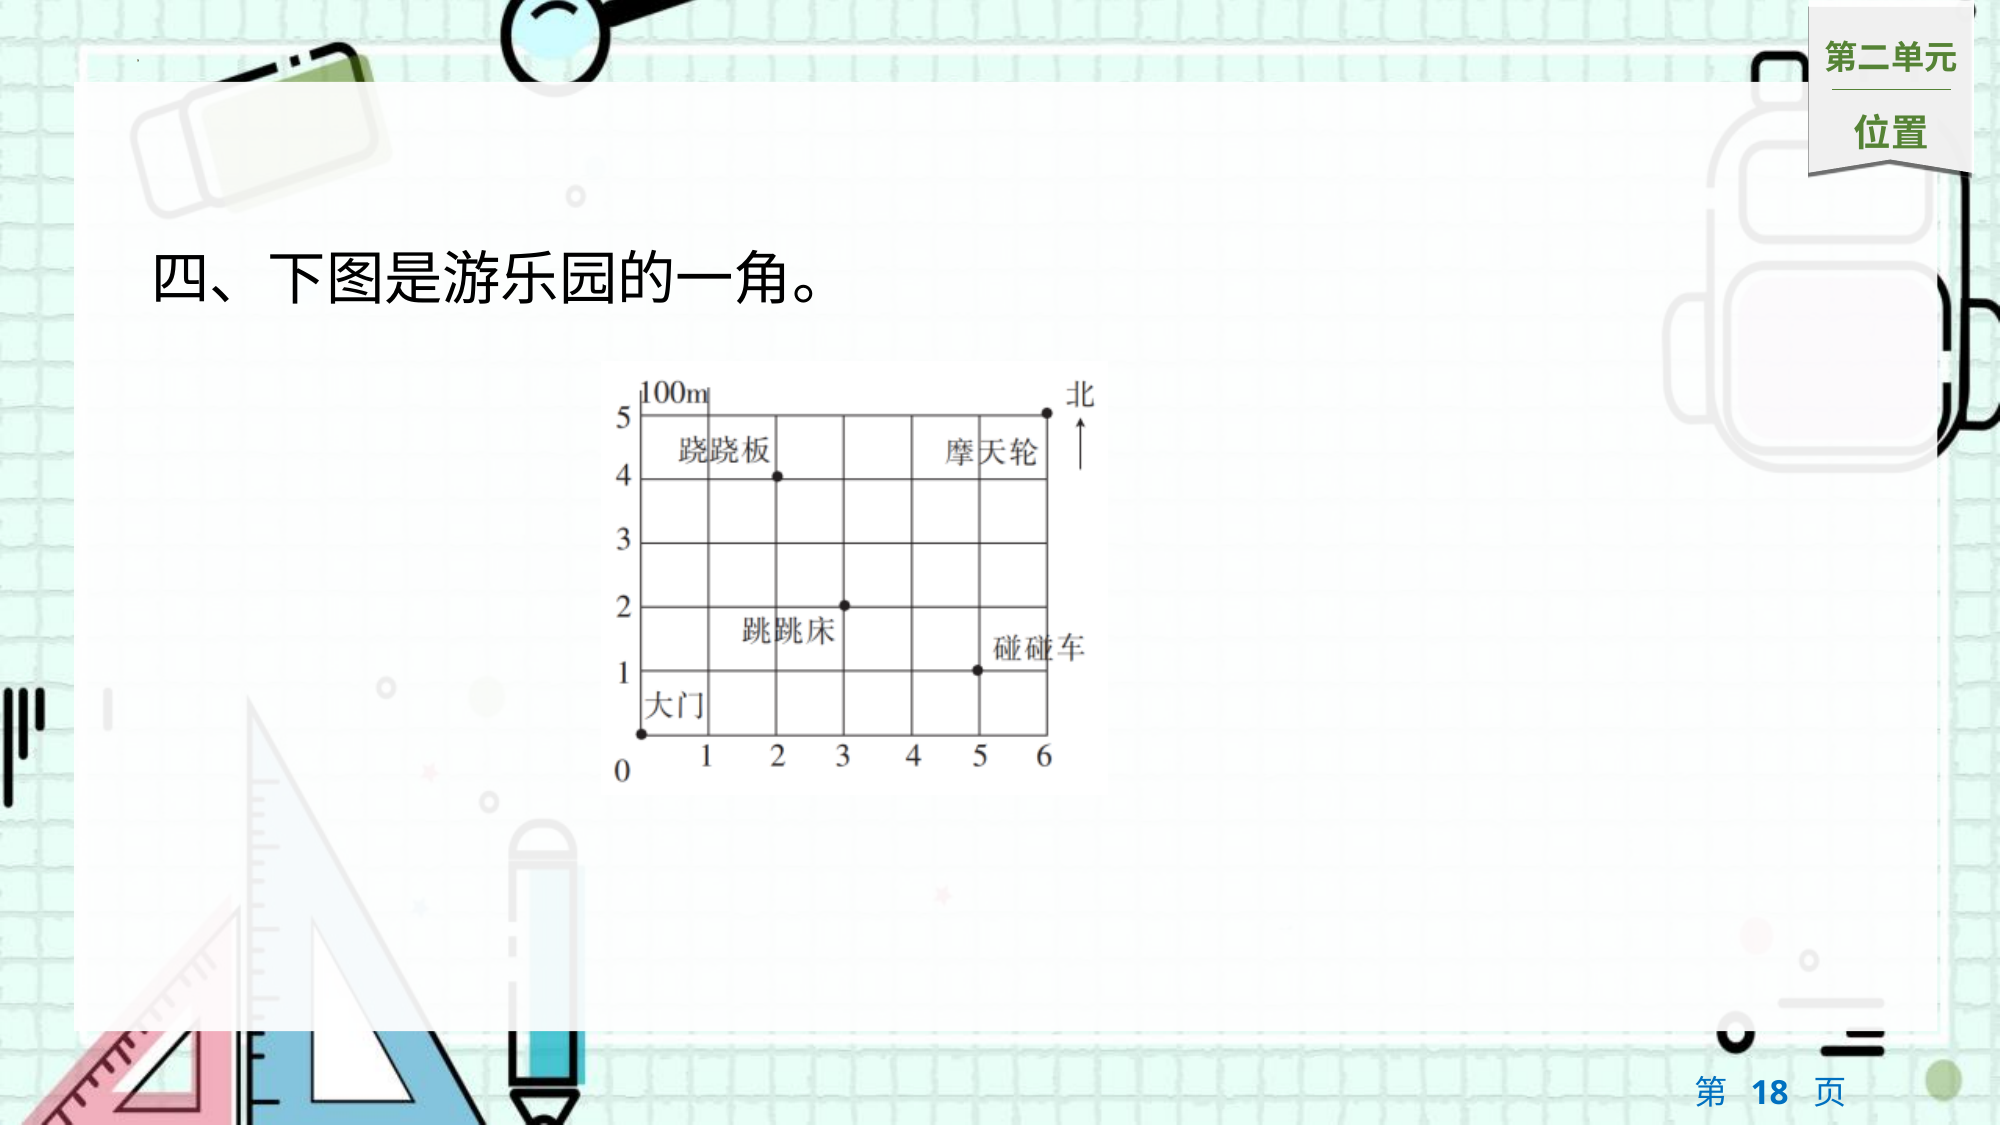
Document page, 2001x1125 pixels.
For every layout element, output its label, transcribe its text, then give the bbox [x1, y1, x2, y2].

picture [0, 0, 2000, 1125]
text_box 四、下图是游乐园的一角。 [151, 206, 851, 312]
picture [1938, 168, 1971, 176]
picture [600, 361, 1108, 795]
